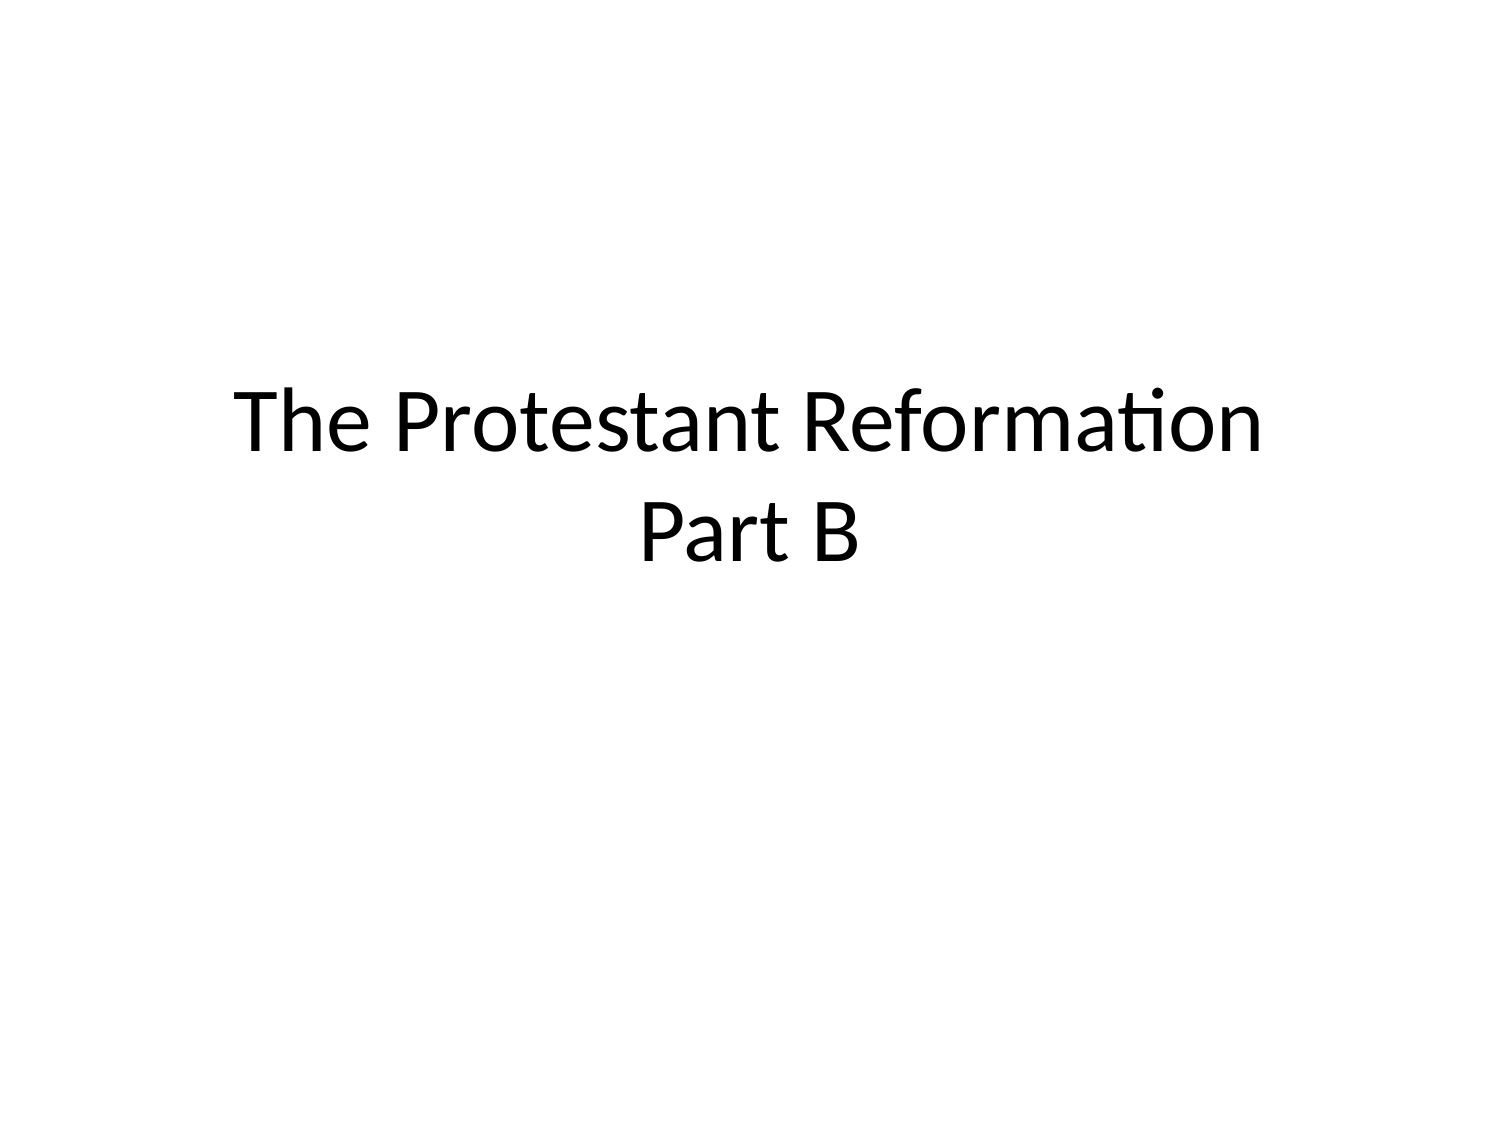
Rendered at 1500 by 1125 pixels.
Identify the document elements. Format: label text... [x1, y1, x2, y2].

title The Protestant Reformation Part B [112, 349, 1388, 591]
